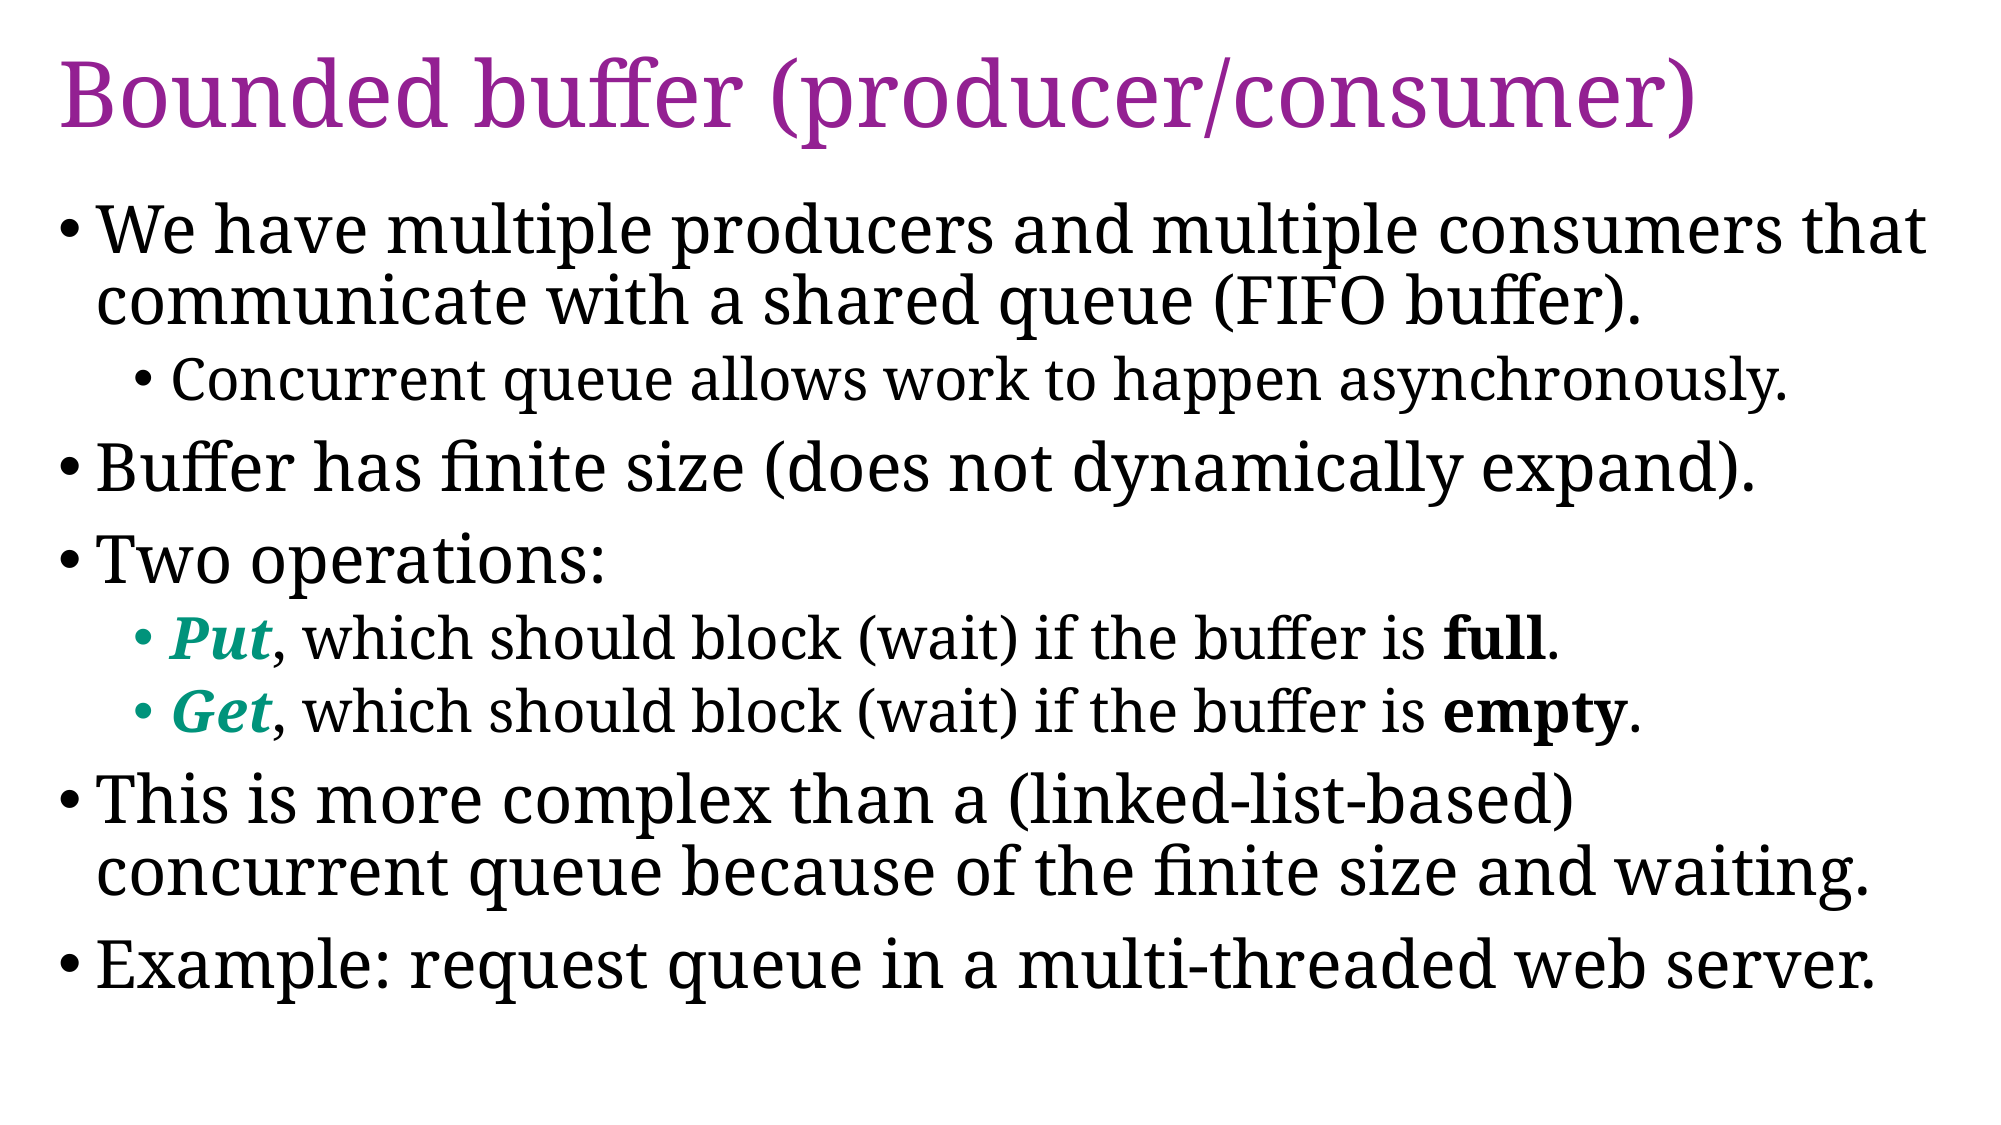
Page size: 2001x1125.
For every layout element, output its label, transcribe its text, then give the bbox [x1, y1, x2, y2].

list We have multiple producers and multiple consumers that communicate with a shared queue (FIFO buffer). Concurrent queue allows work to happen asynchronously. Buffer has finite size (does not dynamically expand). Two operations: Put, which should block (wait) if the buffer is full. Get, which should block (wait) if the buffer is empty. This is more complex than a (linked-list-based) concurrent queue because of the finite size and waiting. Example: request queue in a multi-threaded web server. [43, 188, 1953, 1106]
title Bounded buffer (producer/consumer) [43, 25, 1953, 171]
